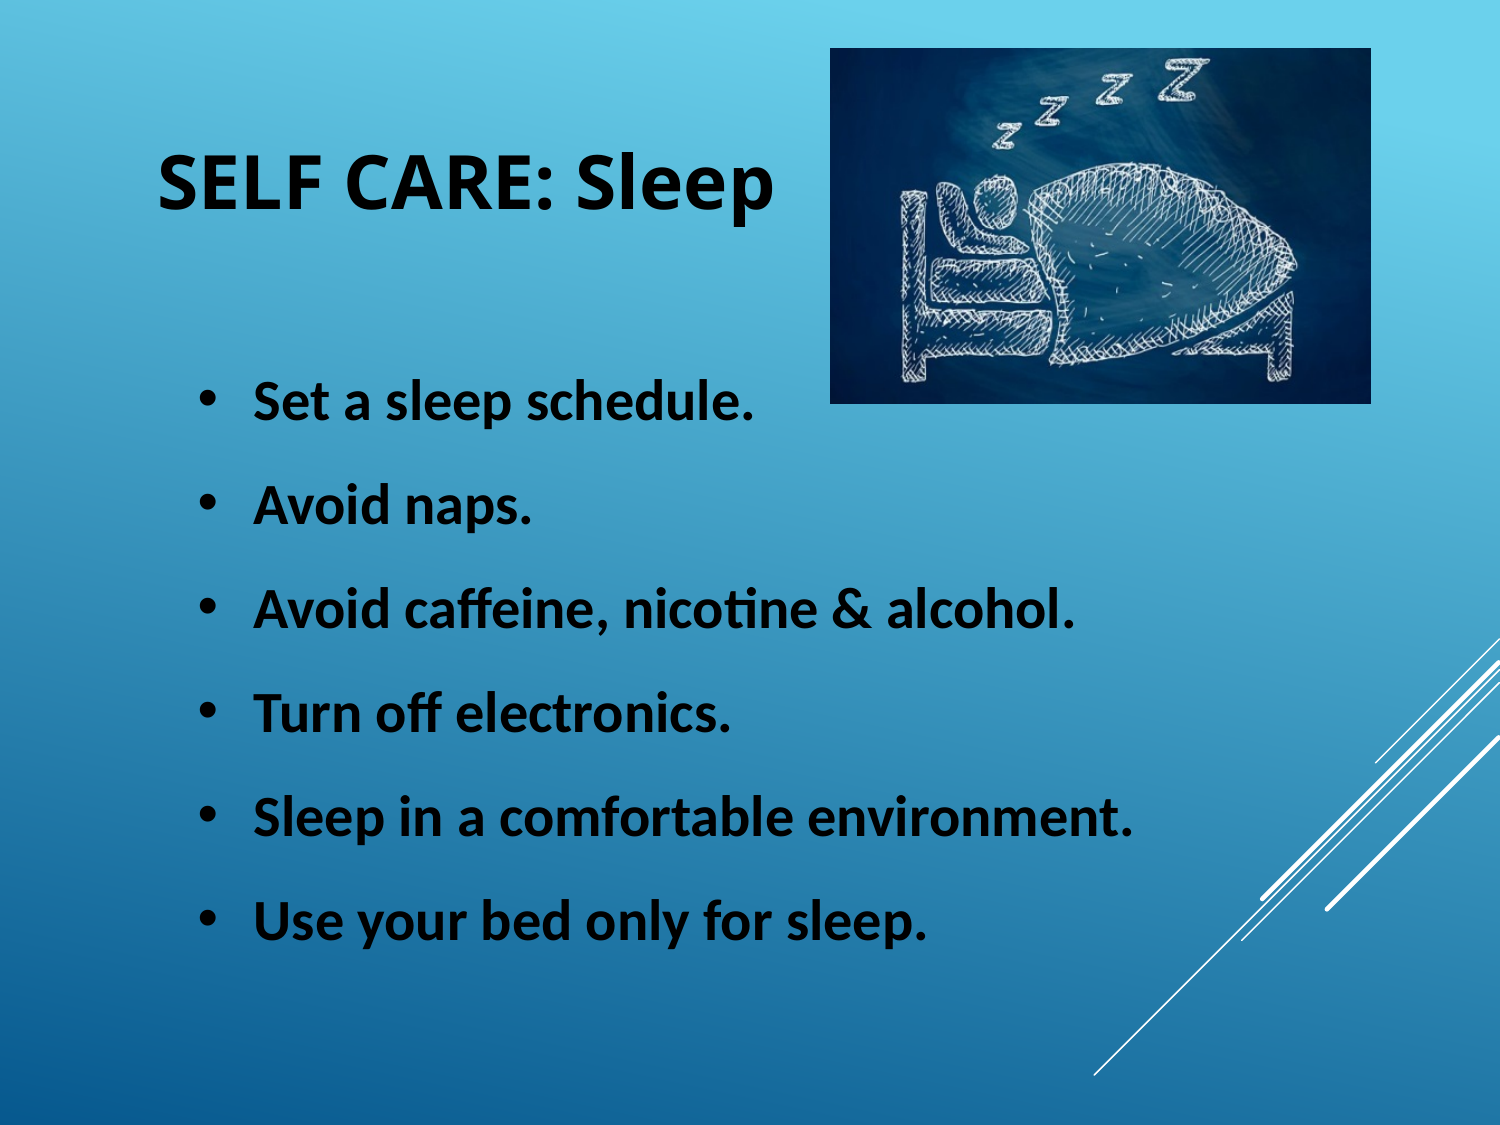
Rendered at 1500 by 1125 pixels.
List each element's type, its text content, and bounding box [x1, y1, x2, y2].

text_box Set a sleep schedule. Avoid naps. Avoid caffeine, nicotine & alcohol. Turn off electronics. Sleep in a comfortable environment. Use your bed only for sleep. [183, 350, 1371, 1125]
text_box SELF CARE: Sleep [87, 120, 829, 232]
picture [829, 47, 1371, 404]
